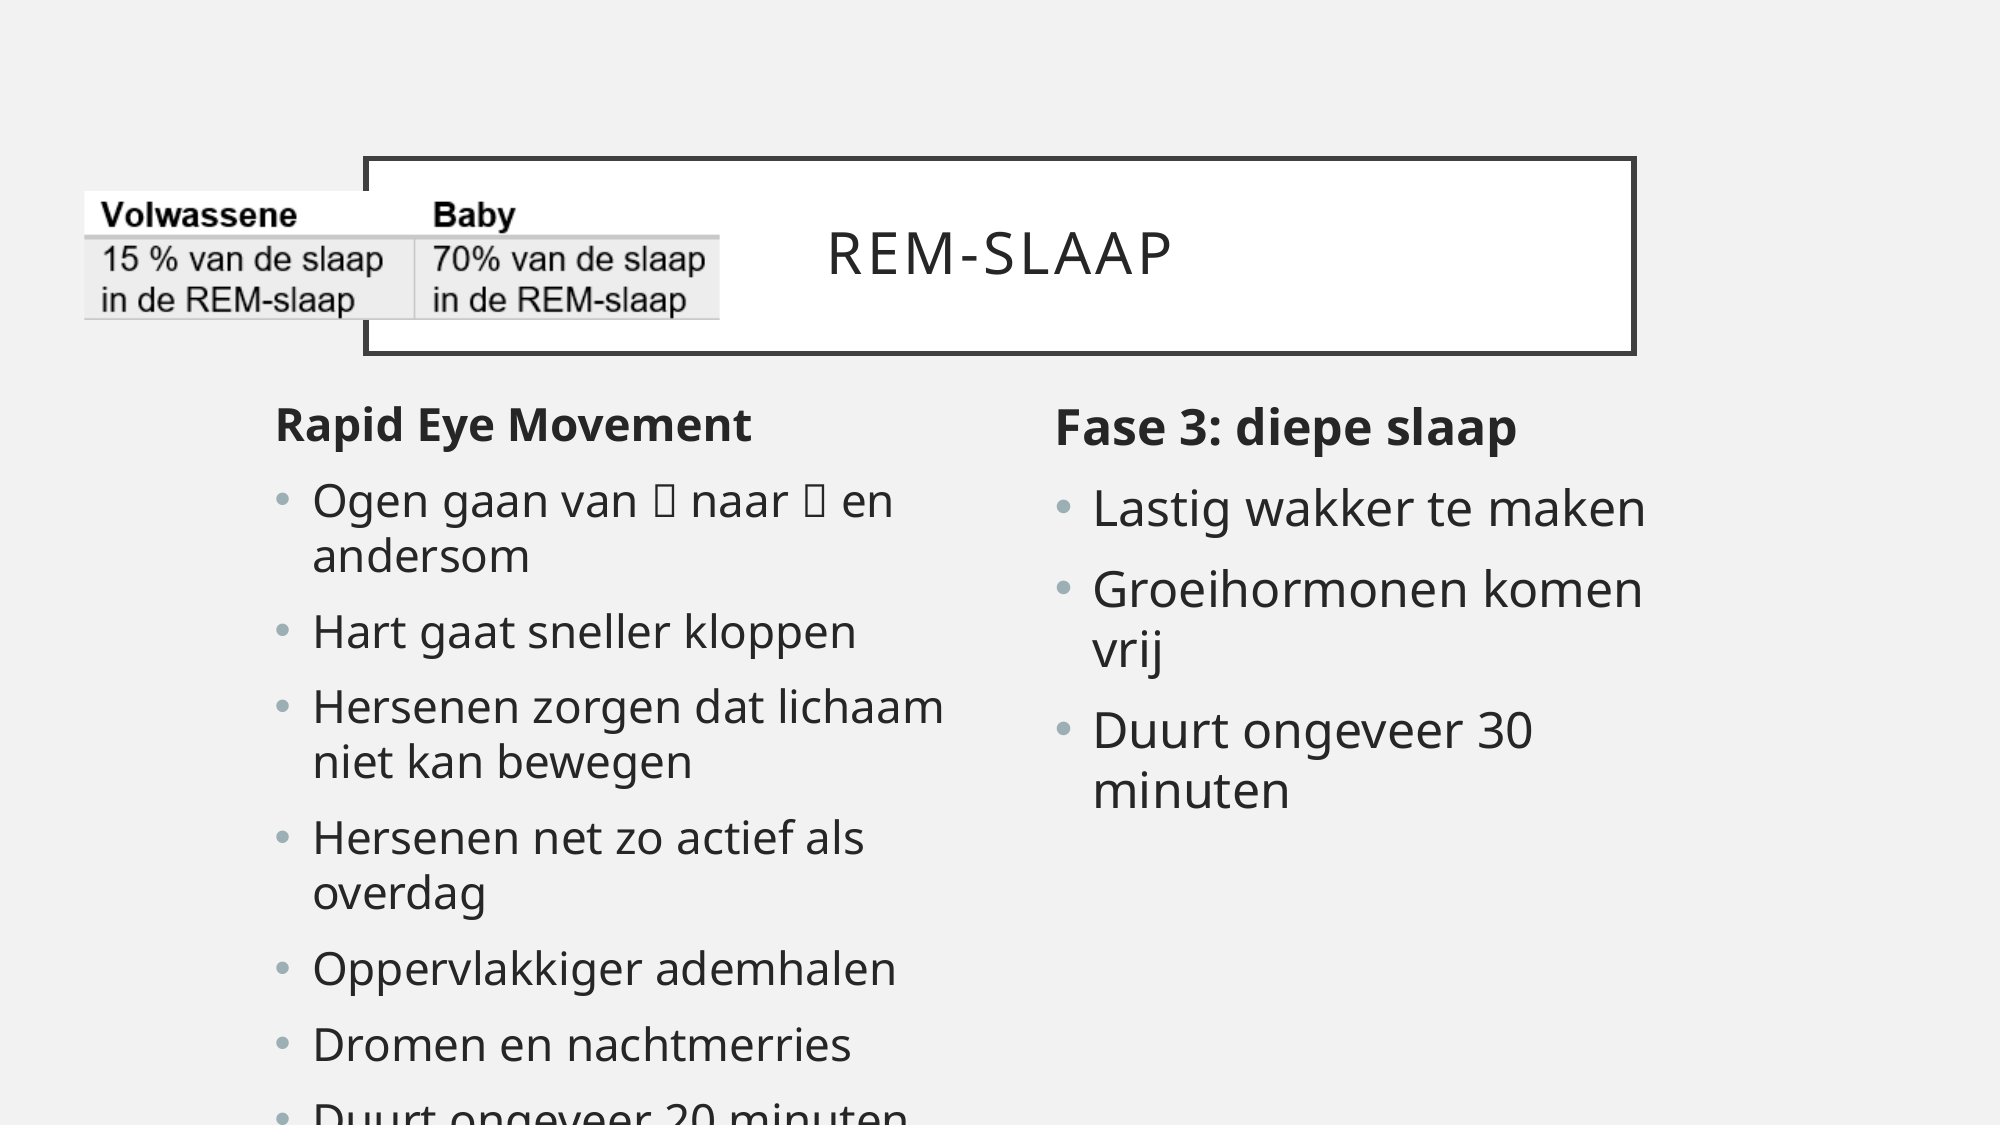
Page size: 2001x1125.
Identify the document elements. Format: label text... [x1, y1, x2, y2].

title Rem-slaap [363, 156, 1637, 356]
list Rapid Eye Movement Ogen gaan van  naar  en andersom Hart gaat sneller kloppen Hersenen zorgen dat lichaam niet kan bewegen Hersenen net zo actief als overdag Oppervlakkiger ademhalen Dromen en nachtmerries Duurt ongeveer 20 minuten [259, 388, 1040, 1043]
list Fase 3: diepe slaap Lastig wakker te maken Groeihormonen komen vrij Duurt ongeveer 30 minuten [1039, 388, 1741, 1002]
picture [84, 191, 720, 320]
